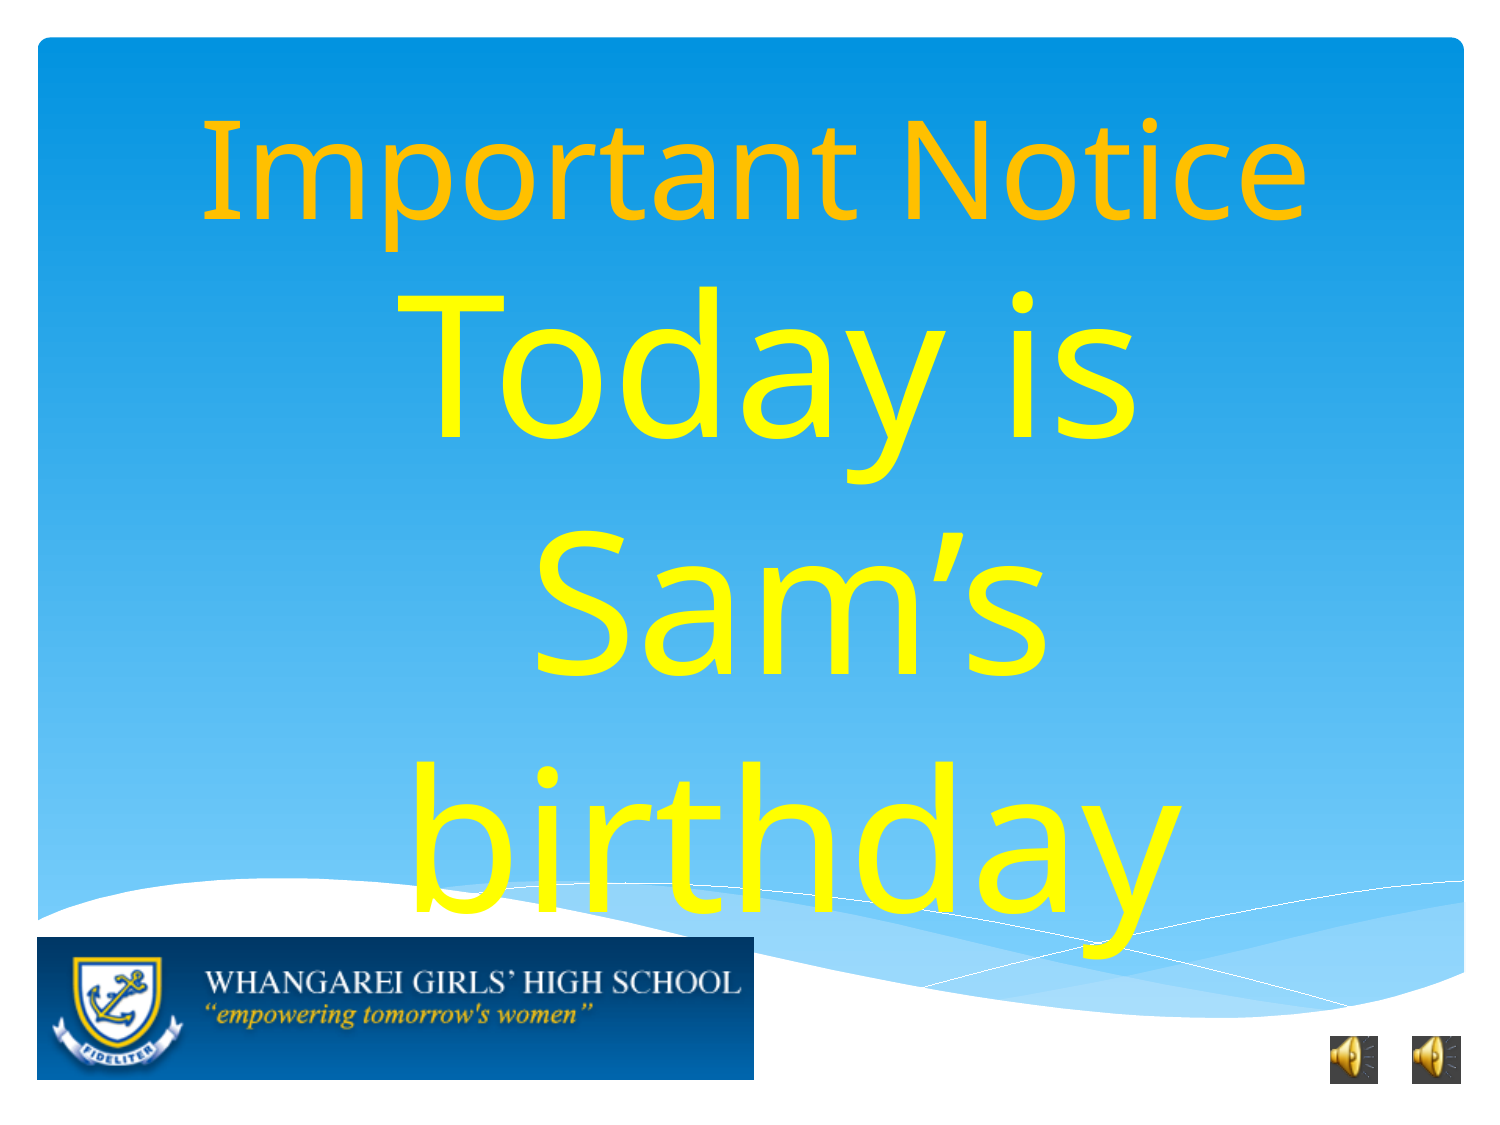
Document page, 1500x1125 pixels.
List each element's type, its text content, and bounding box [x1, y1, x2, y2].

picture [37, 937, 754, 1080]
text_box Important Notice [149, 37, 1362, 255]
picture [1411, 1034, 1462, 1086]
text_box Today is Sam’s birthday [149, 231, 1391, 963]
picture [1328, 1034, 1380, 1086]
